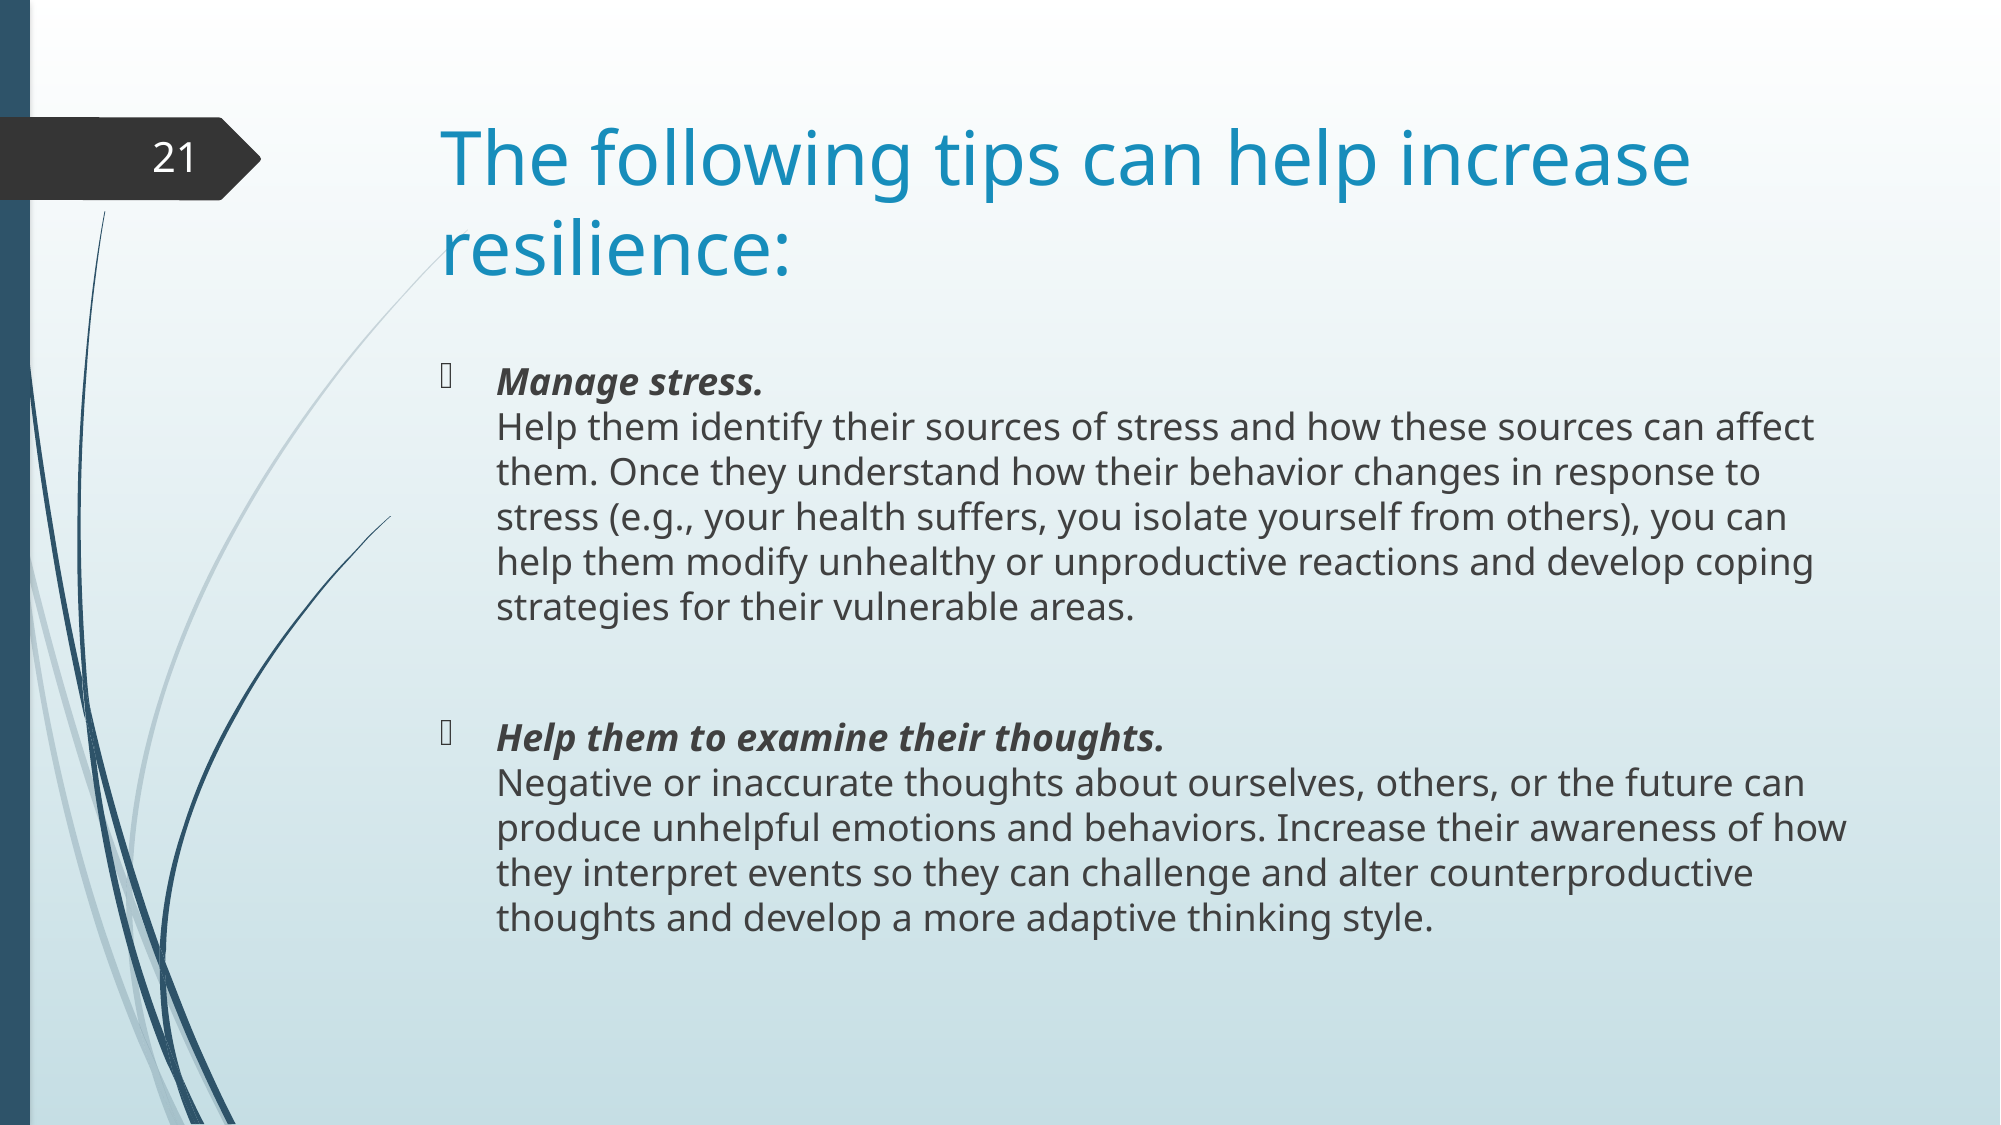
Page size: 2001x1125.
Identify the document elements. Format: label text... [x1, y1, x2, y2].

list Manage stress. Help them identify their sources of stress and how these sources can affect them. Once they understand how their behavior changes in response to stress (e.g., your health suffers, you isolate yourself from others), you can help them modify unhealthy or unproductive reactions and develop coping strategies for their vulnerable areas. Help them to examine their thoughts. Negative or inaccurate thoughts about ourselves, others, or the future can produce unhelpful emotions and behaviors. Increase their awareness of how they interpret events so they can challenge and alter counterproductive thoughts and develop a more adaptive thinking style. [424, 350, 1888, 970]
title The following tips can help increase resilience: [425, 102, 1888, 313]
slide_number 21 [87, 129, 216, 190]
